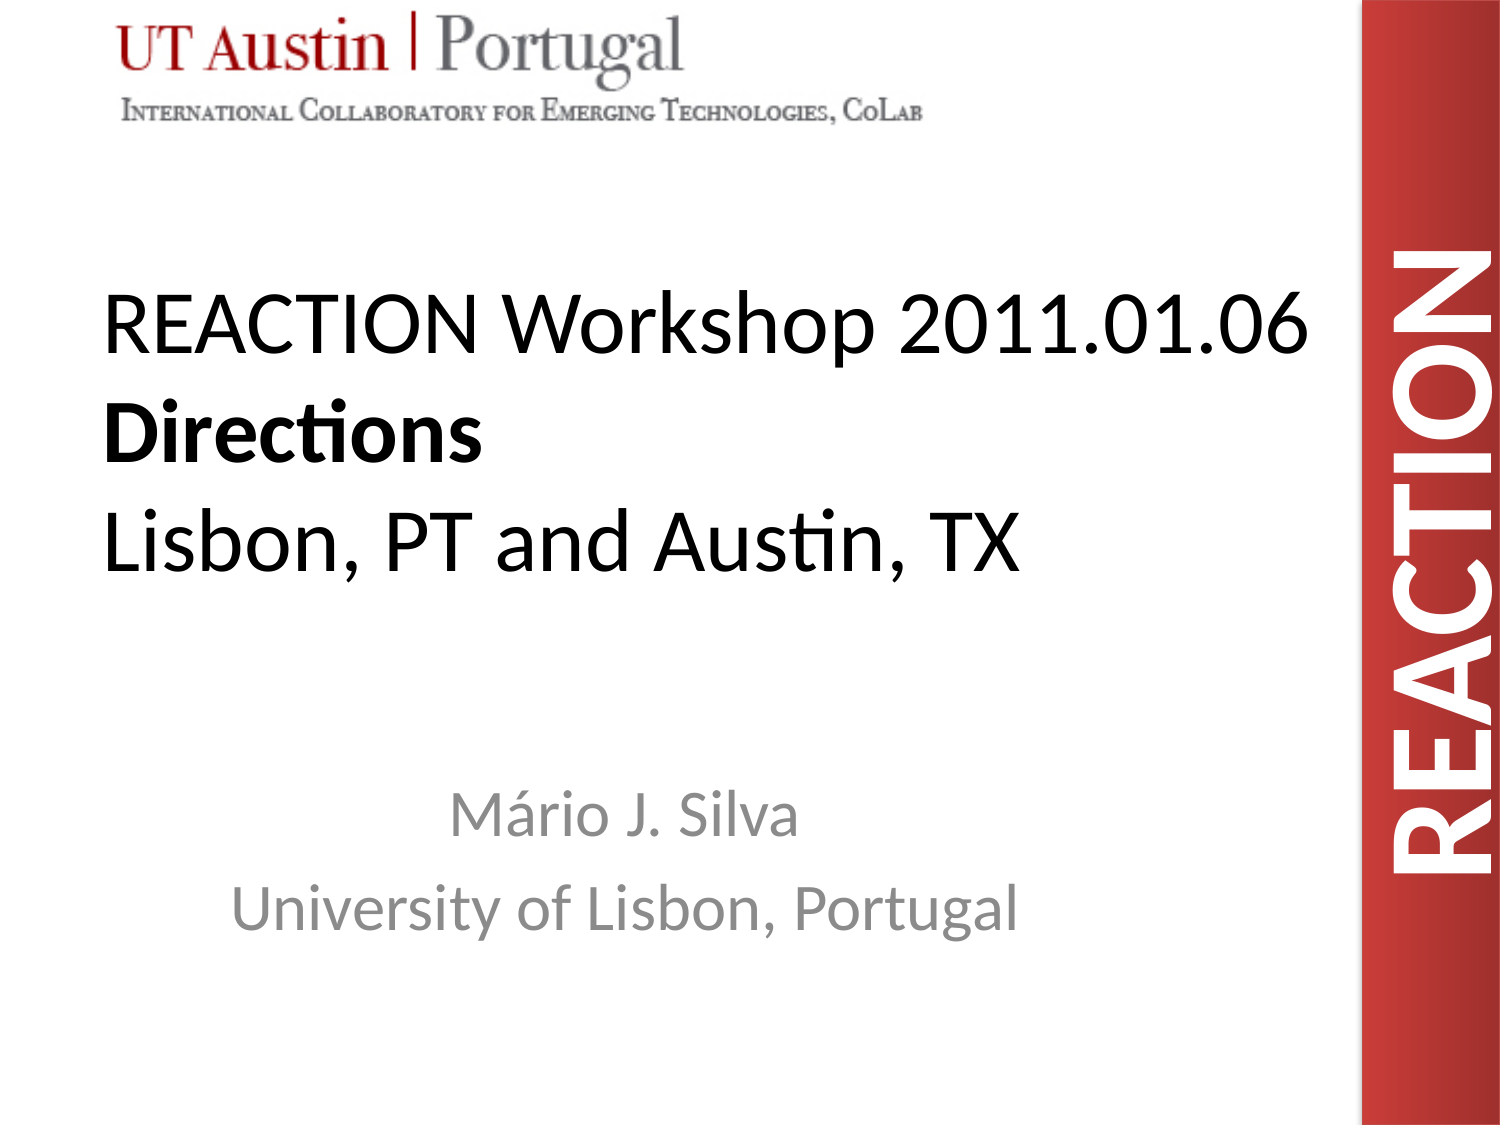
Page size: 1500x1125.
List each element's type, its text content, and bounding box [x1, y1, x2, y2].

subtitle Mário J. Silva University of Lisbon, Portugal [99, 762, 1151, 1051]
picture [99, 0, 967, 138]
title REACTION Workshop 2011.01.06 Directions Lisbon, PT and Austin, TX [87, 237, 1338, 616]
